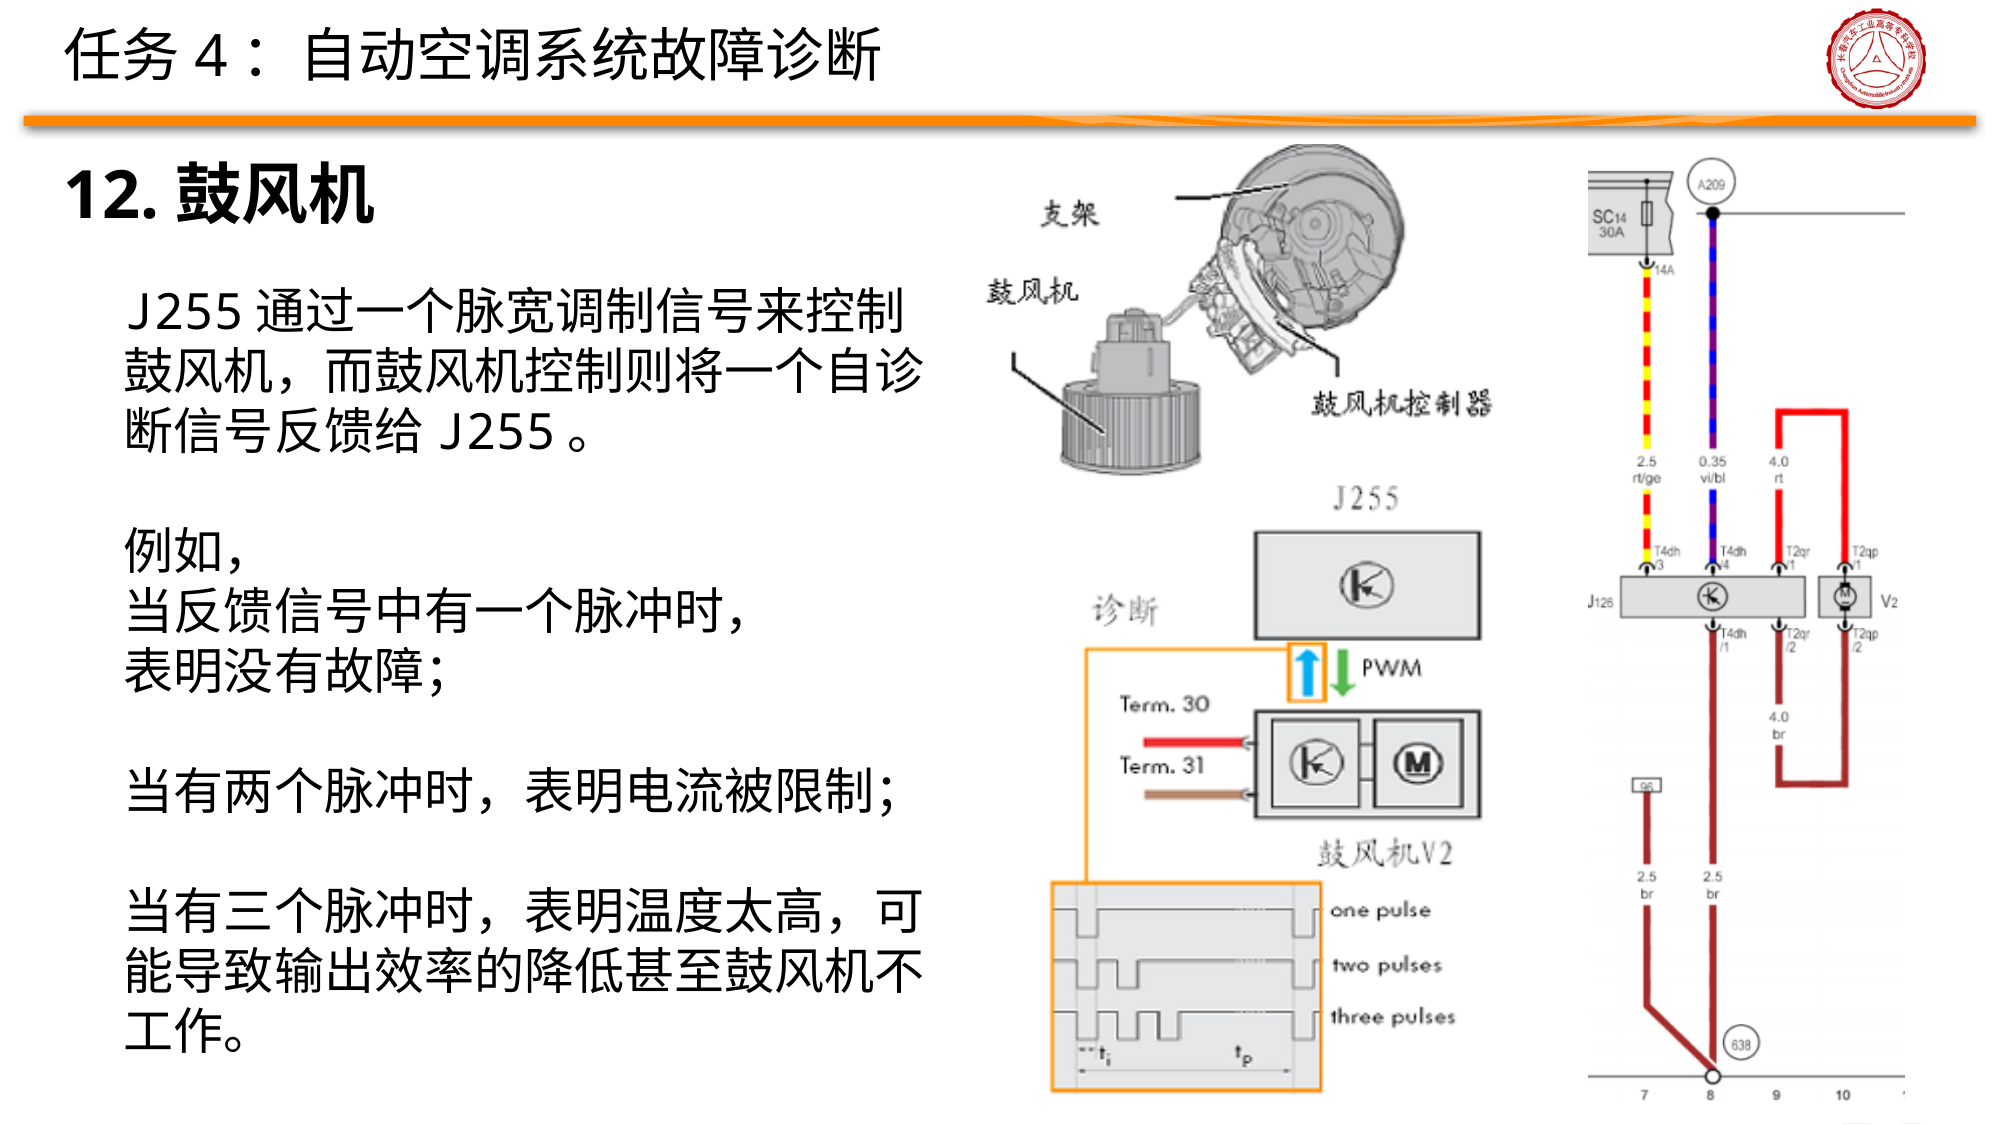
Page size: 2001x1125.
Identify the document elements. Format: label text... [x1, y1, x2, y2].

text_box J255通过一个脉宽调制信号来控制鼓风机，而鼓风机控制则将一个自诊断信号反馈给J255。 例如， 当反馈信号中有一个脉冲时， 表明没有故障； 当有两个脉冲时，表明电流被限制； 当有三个脉冲时，表明温度太高，可能导致输出效率的降低甚至鼓风机不工作。 [109, 271, 940, 1067]
title 任务4：自动空调系统故障诊断 [49, 19, 1557, 119]
text_box 12.鼓风机 [49, 144, 976, 240]
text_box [976, 144, 1503, 1106]
picture [1826, 8, 1926, 109]
picture [1588, 144, 1905, 1106]
